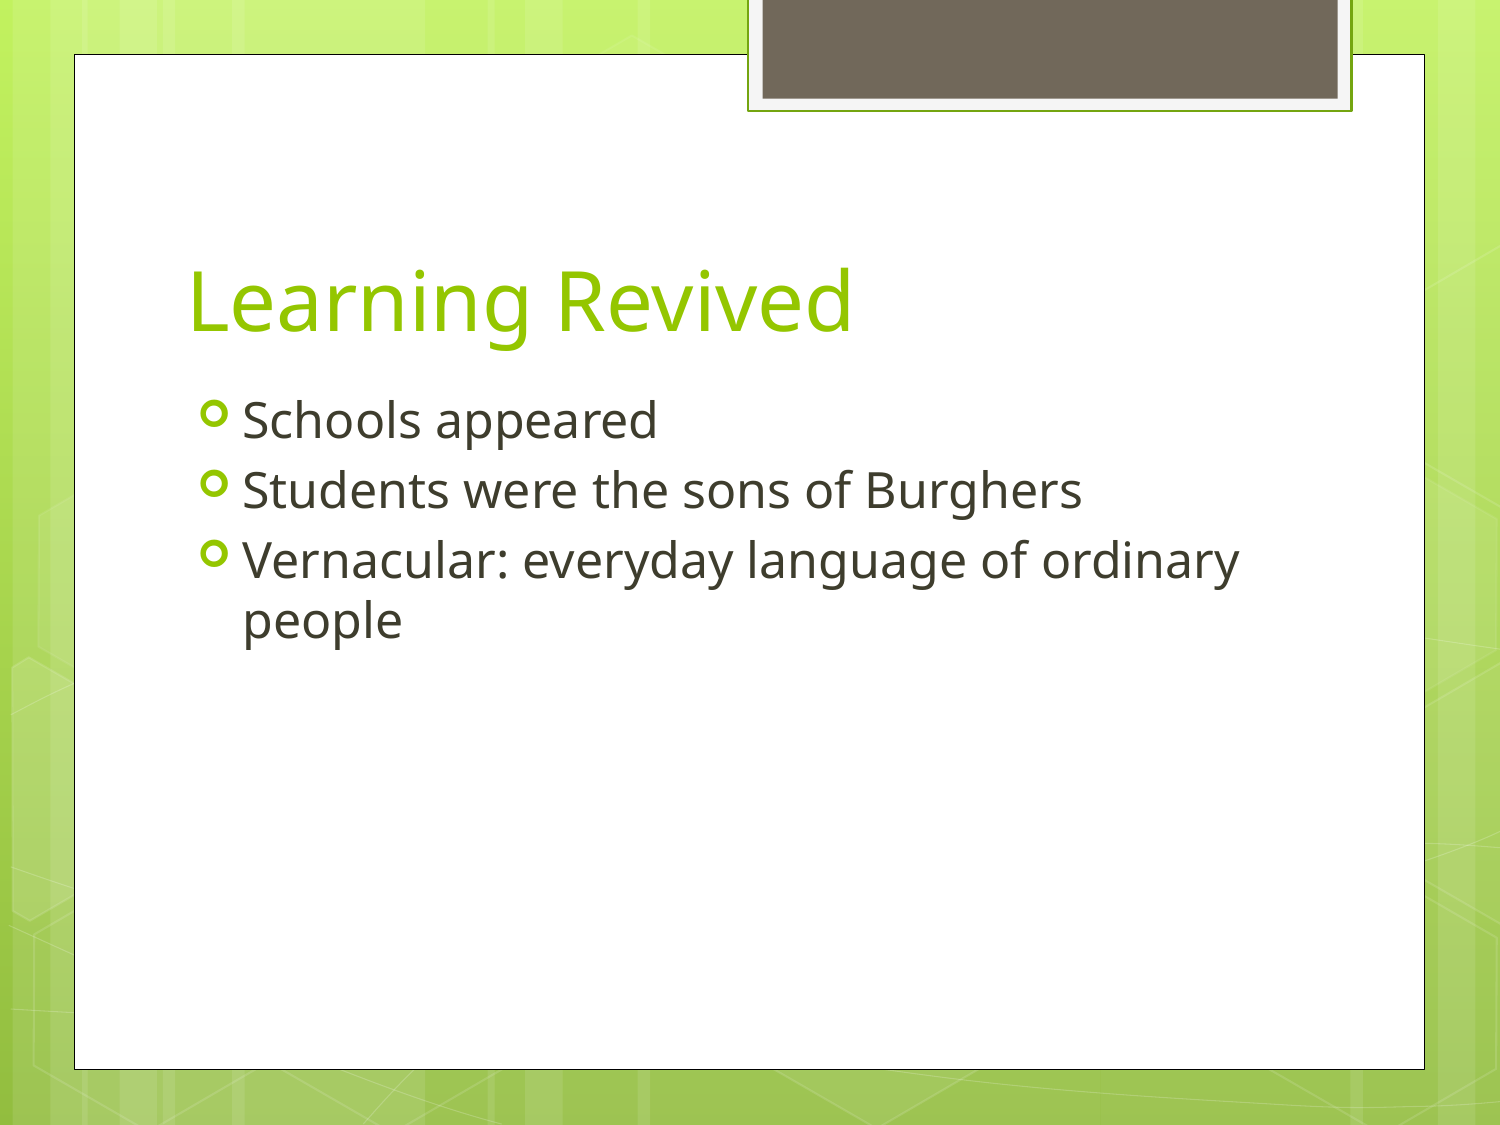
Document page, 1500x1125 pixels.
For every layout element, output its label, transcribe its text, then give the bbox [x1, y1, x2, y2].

list Schools appeared Students were the sons of Burghers Vernacular: everyday language of ordinary people [171, 381, 1283, 957]
title Learning Revived [171, 168, 1324, 357]
